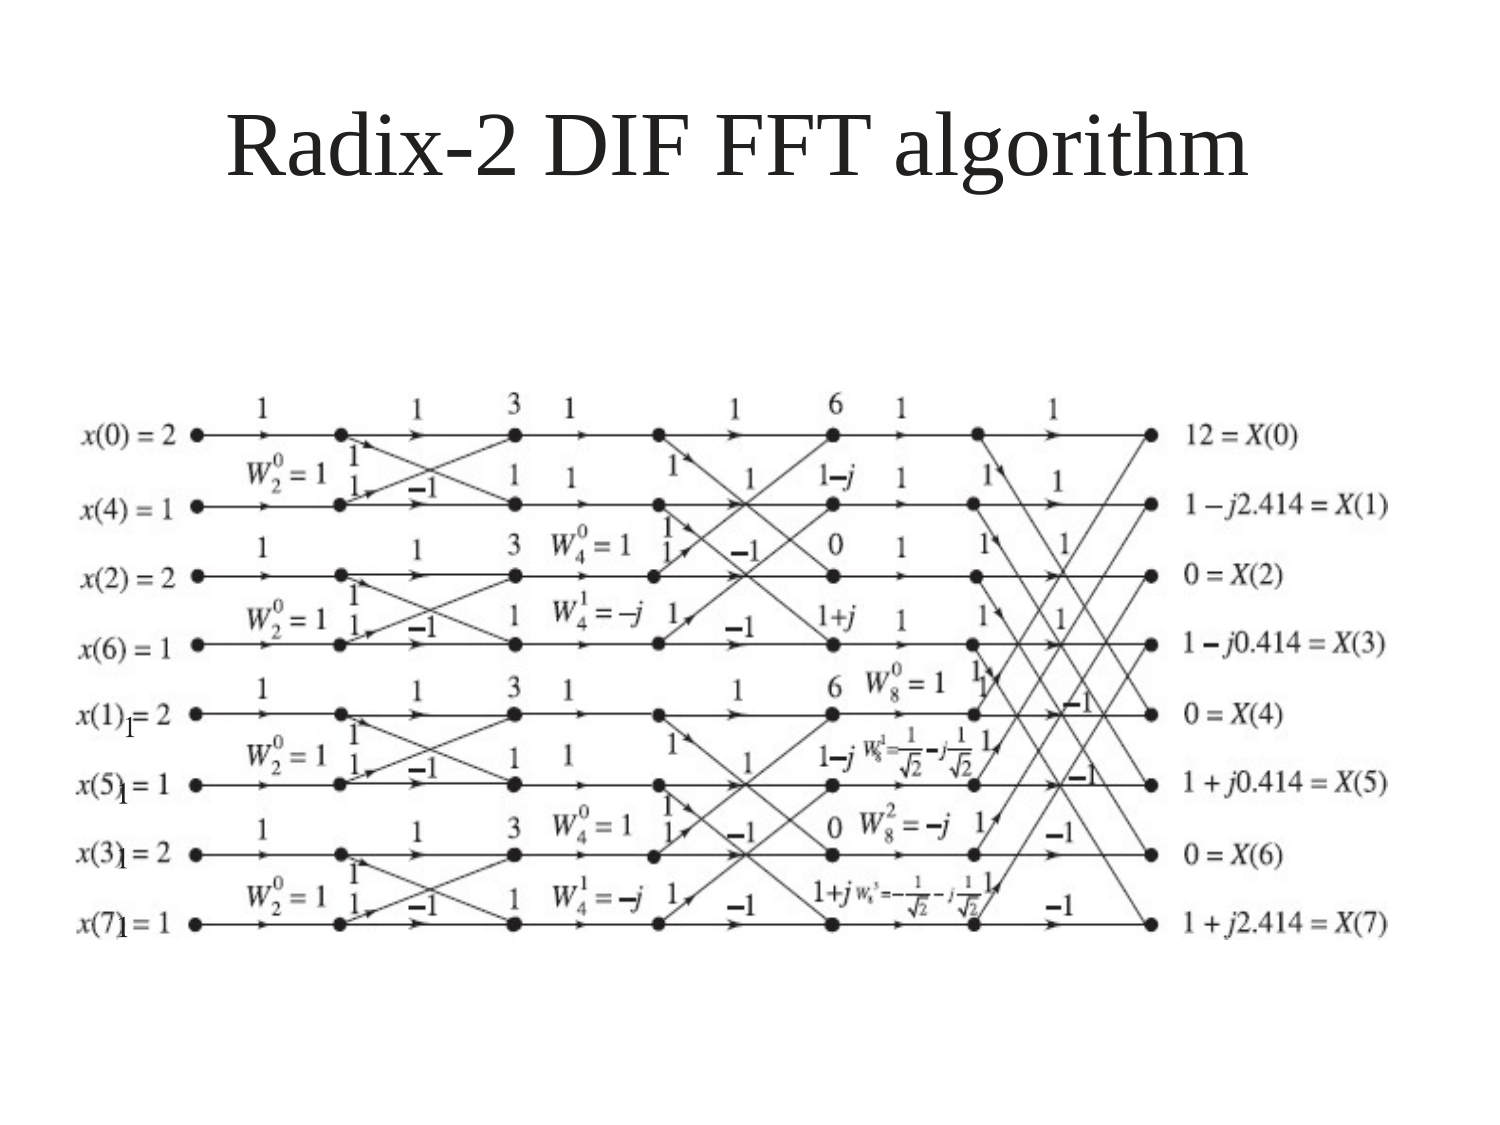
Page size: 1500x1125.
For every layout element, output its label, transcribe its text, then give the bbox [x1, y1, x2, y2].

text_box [74, 390, 1388, 941]
title Radix-2 DIF FFT algorithm [75, 45, 1425, 233]
